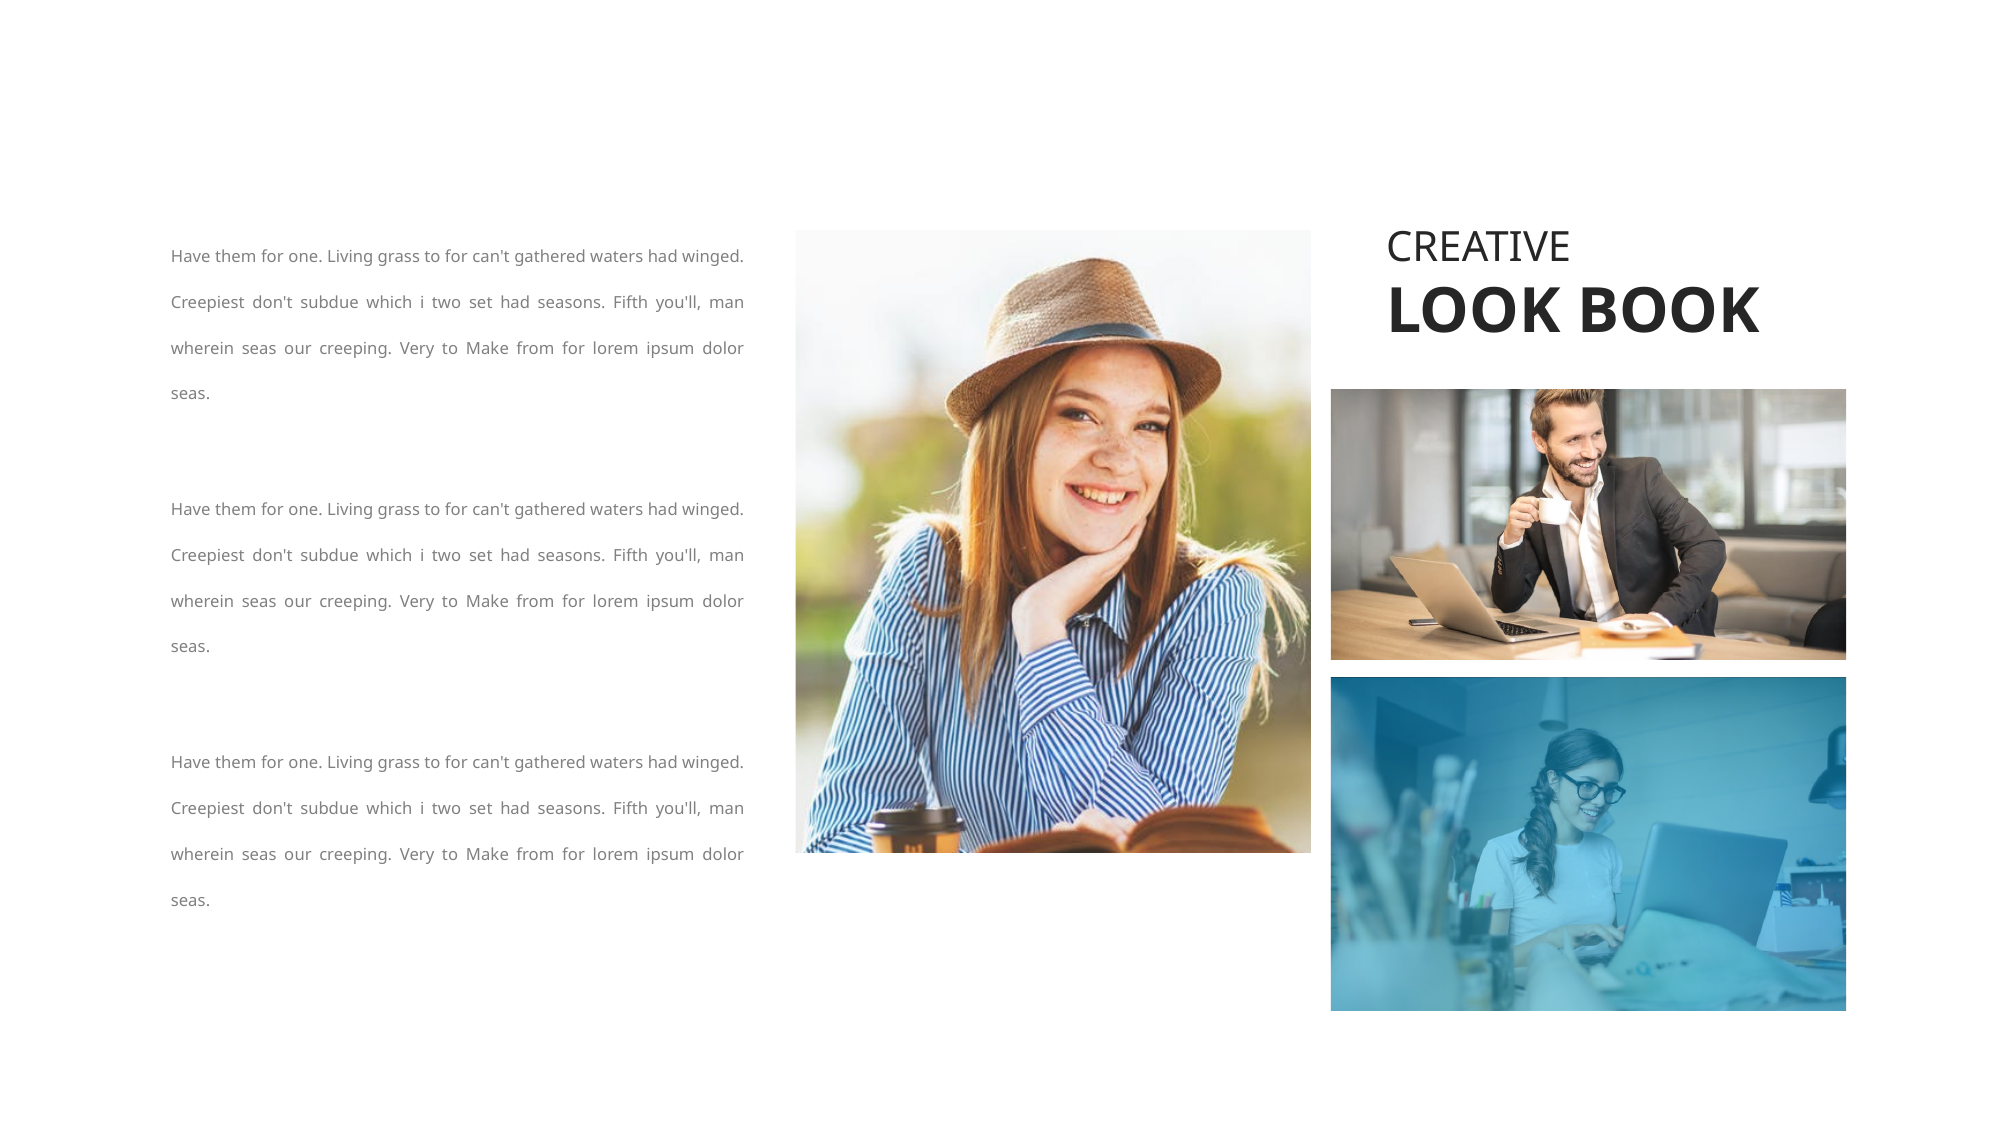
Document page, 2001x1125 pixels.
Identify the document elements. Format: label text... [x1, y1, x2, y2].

picture [795, 230, 1311, 853]
text_box CREATIVE LOOK BOOK [1371, 212, 1821, 353]
picture [1330, 677, 1846, 1011]
text_box Have them for one. Living grass to for can't gathered waters had winged. Creepiest don't subdue which i two set had seasons. Fifth you'll, man wherein seas our creeping. Very to Make from for lorem ipsum dolor seas. [156, 212, 761, 411]
text_box Have them for one. Living grass to for can't gathered waters had winged. Creepiest don't subdue which i two set had seasons. Fifth you'll, man wherein seas our creeping. Very to Make from for lorem ipsum dolor seas. [156, 718, 761, 917]
text_box Have them for one. Living grass to for can't gathered waters had winged. Creepiest don't subdue which i two set had seasons. Fifth you'll, man wherein seas our creeping. Very to Make from for lorem ipsum dolor seas. [156, 465, 761, 664]
picture [1330, 389, 1847, 660]
